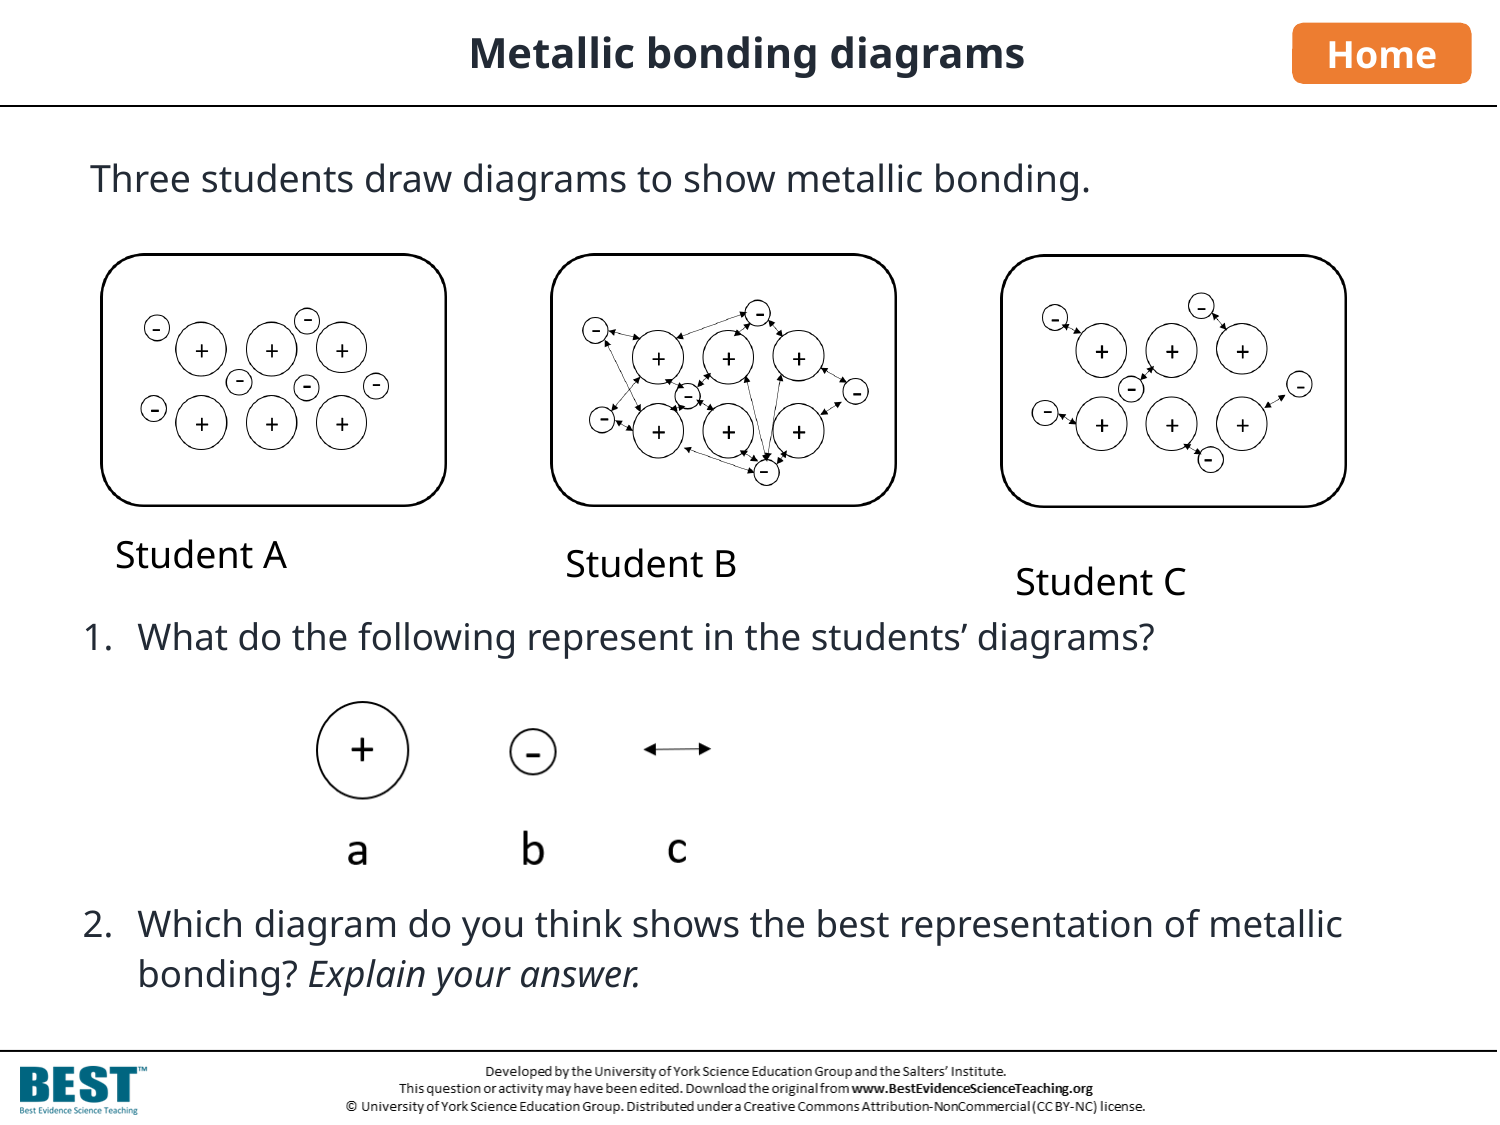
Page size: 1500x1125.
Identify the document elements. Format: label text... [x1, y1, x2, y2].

text_box Metallic bonding diagrams [23, 4, 1471, 99]
text_box Home [1292, 22, 1472, 84]
picture [0, 105, 1498, 1125]
